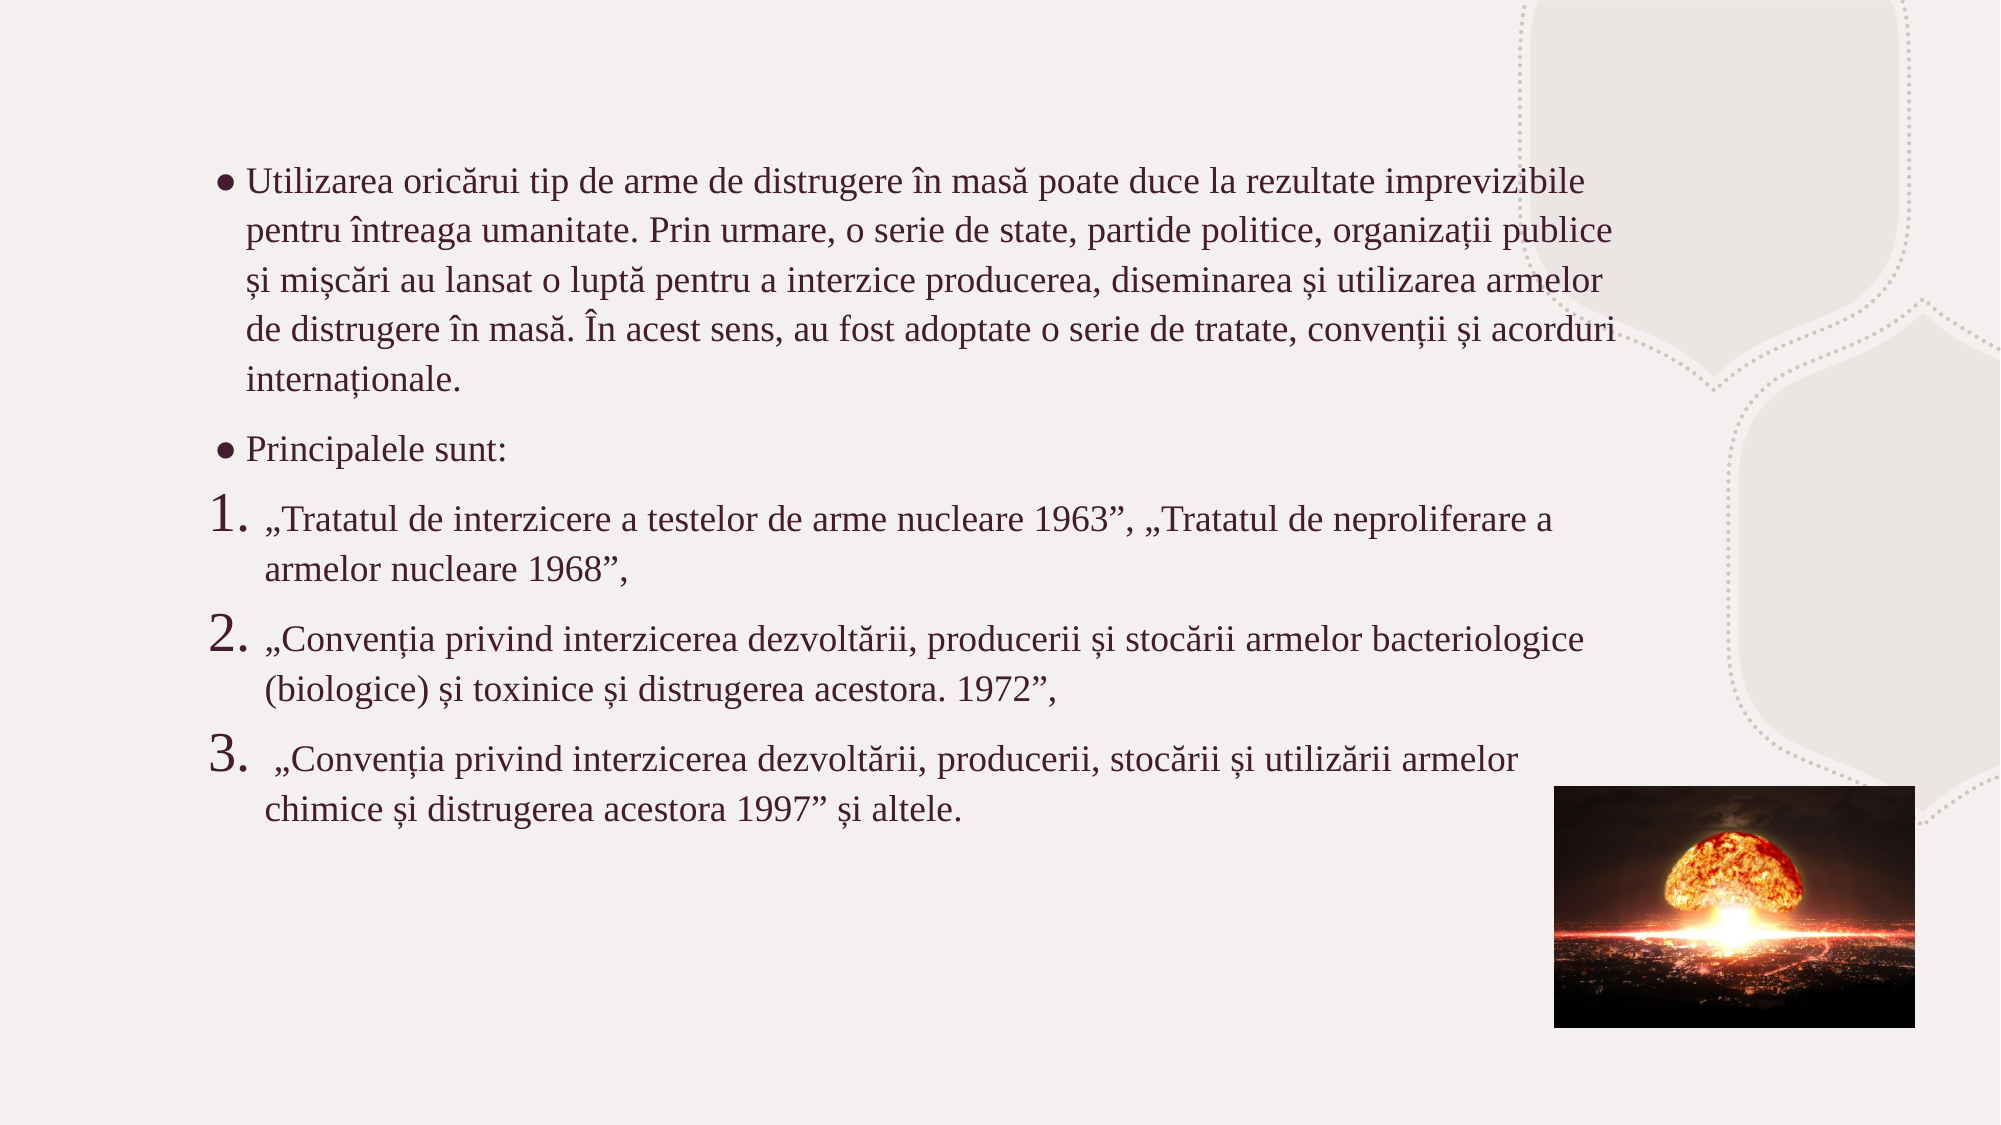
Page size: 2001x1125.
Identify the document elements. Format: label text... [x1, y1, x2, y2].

list Utilizarea oricărui tip de arme de distrugere în masă poate duce la rezultate imprevizibile pentru întreaga umanitate. Prin urmare, o serie de state, partide politice, organizații publice și mișcări au lansat o luptă pentru a interzice producerea, diseminarea și utilizarea armelor de distrugere în masă. În acest sens, au fost adoptate o serie de tratate, convenții și acorduri internaționale. Principalele sunt: ​​„Tratatul de interzicere a testelor de arme nucleare 1963”, „Tratatul de neproliferare a armelor nucleare 1968”, „Convenția privind interzicerea dezvoltării, producerii și stocării armelor bacteriologice (biologice) și toxinice și distrugerea acestora. 1972”, „Convenția privind interzicerea dezvoltării, producerii, stocării și utilizării armelor chimice și distrugerea acestora 1997” și altele. [193, 143, 1648, 968]
picture [1554, 786, 1916, 1028]
